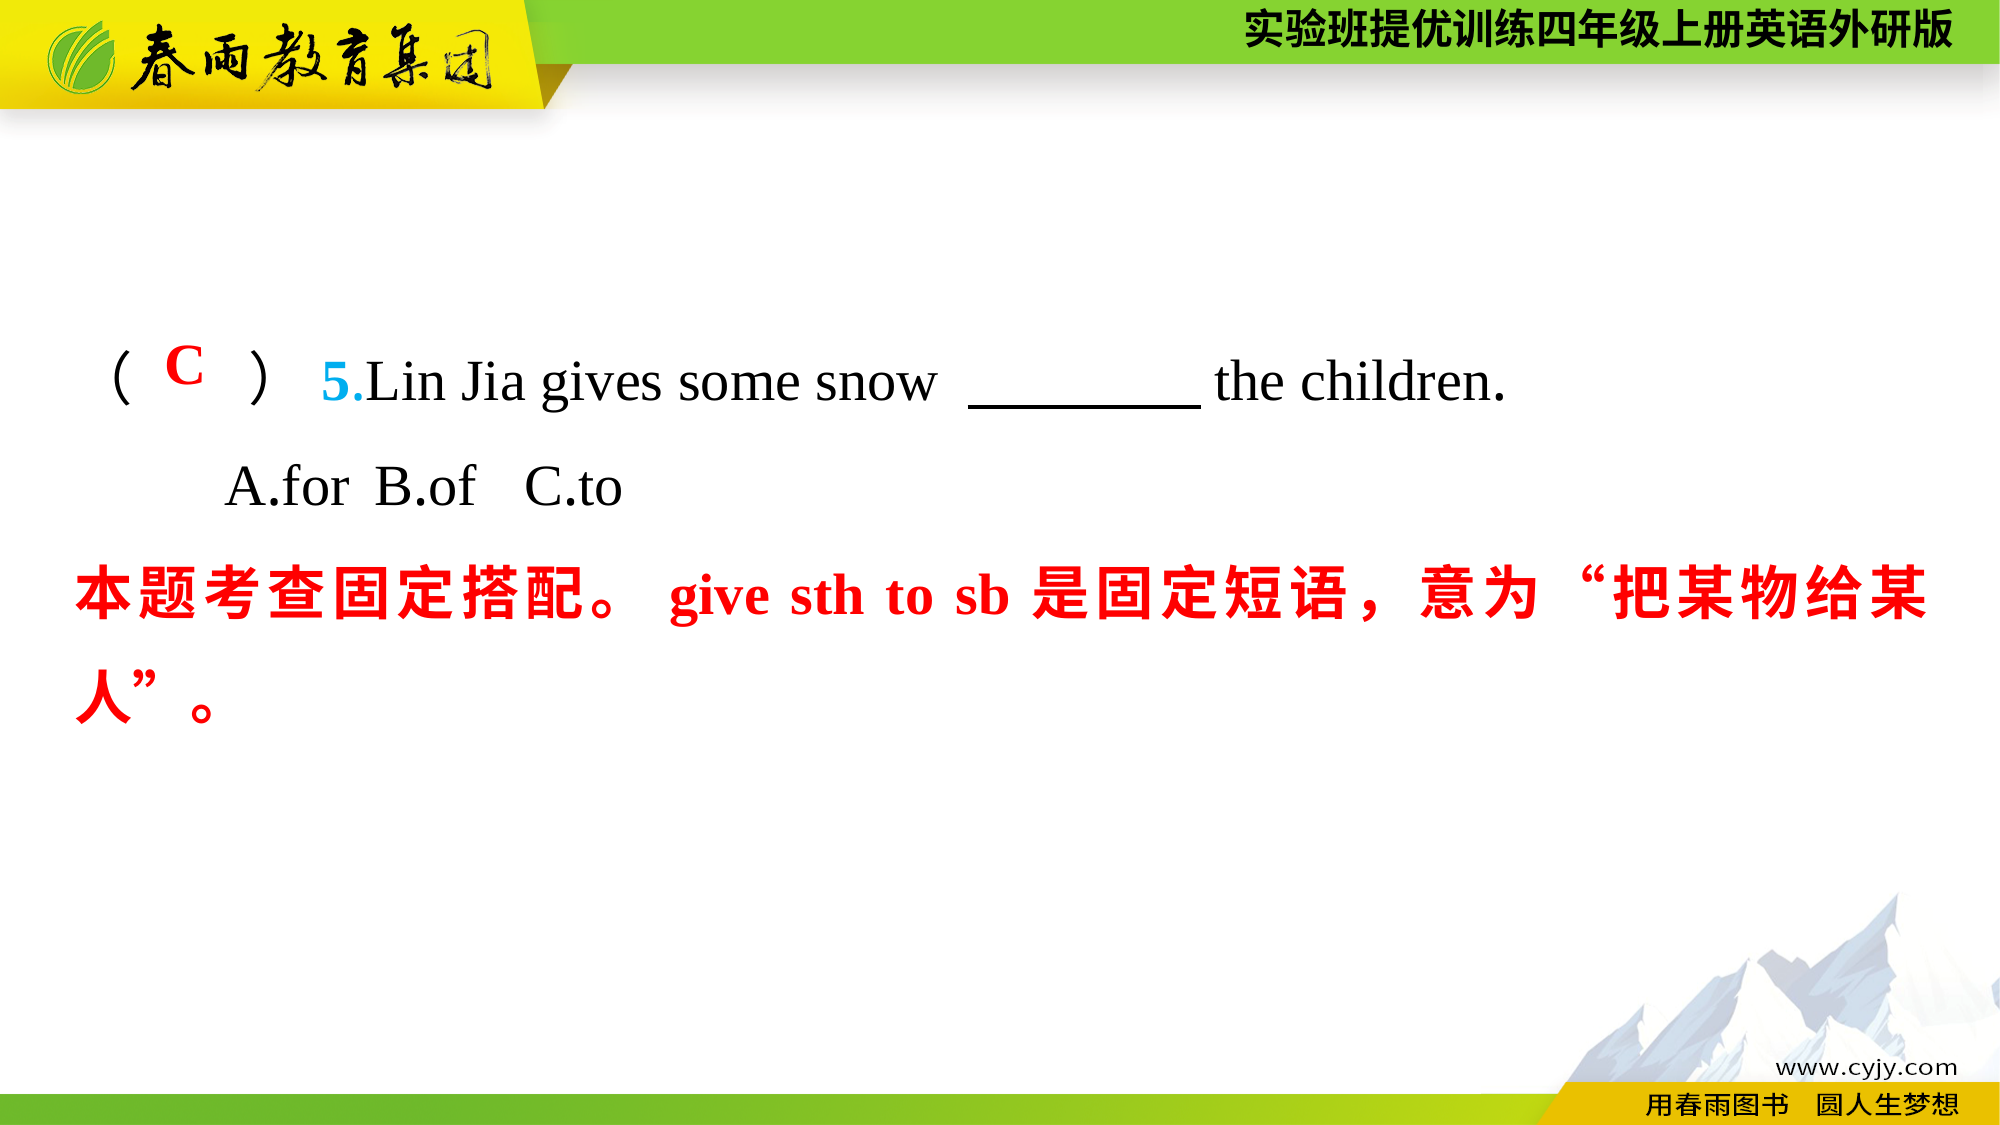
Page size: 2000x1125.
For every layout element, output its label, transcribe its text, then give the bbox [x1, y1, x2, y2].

text_box 本题考查固定搭配。give sth to sb是固定短语，意为“把某物给某人”。 [59, 513, 1944, 739]
text_box C [149, 319, 222, 404]
picture [0, 0, 2000, 1125]
list （ ）5.Lin Jia gives some snow the children. A.for B.of C.to [59, 299, 1944, 513]
